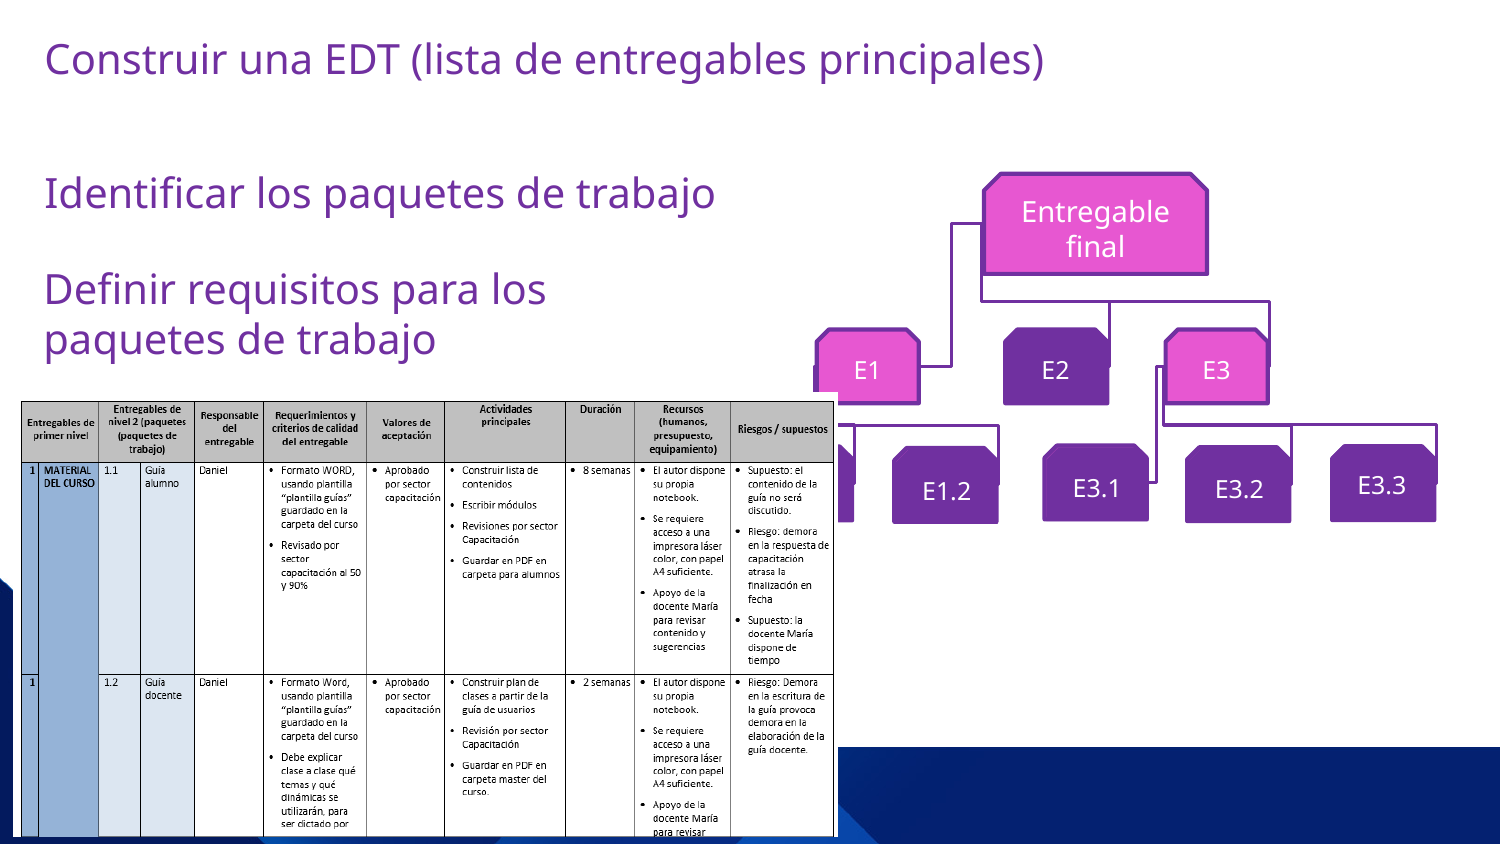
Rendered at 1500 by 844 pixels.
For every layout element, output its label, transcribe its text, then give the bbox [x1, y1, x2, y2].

title Construir una EDT (lista de entregables principales) [29, 22, 1248, 94]
text_box Identificar los paquetes de trabajo [29, 155, 1248, 228]
picture [0, 0, 1500, 844]
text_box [749, 173, 1435, 523]
text_box Definir requisitos para los paquetes de trabajo [28, 277, 635, 349]
